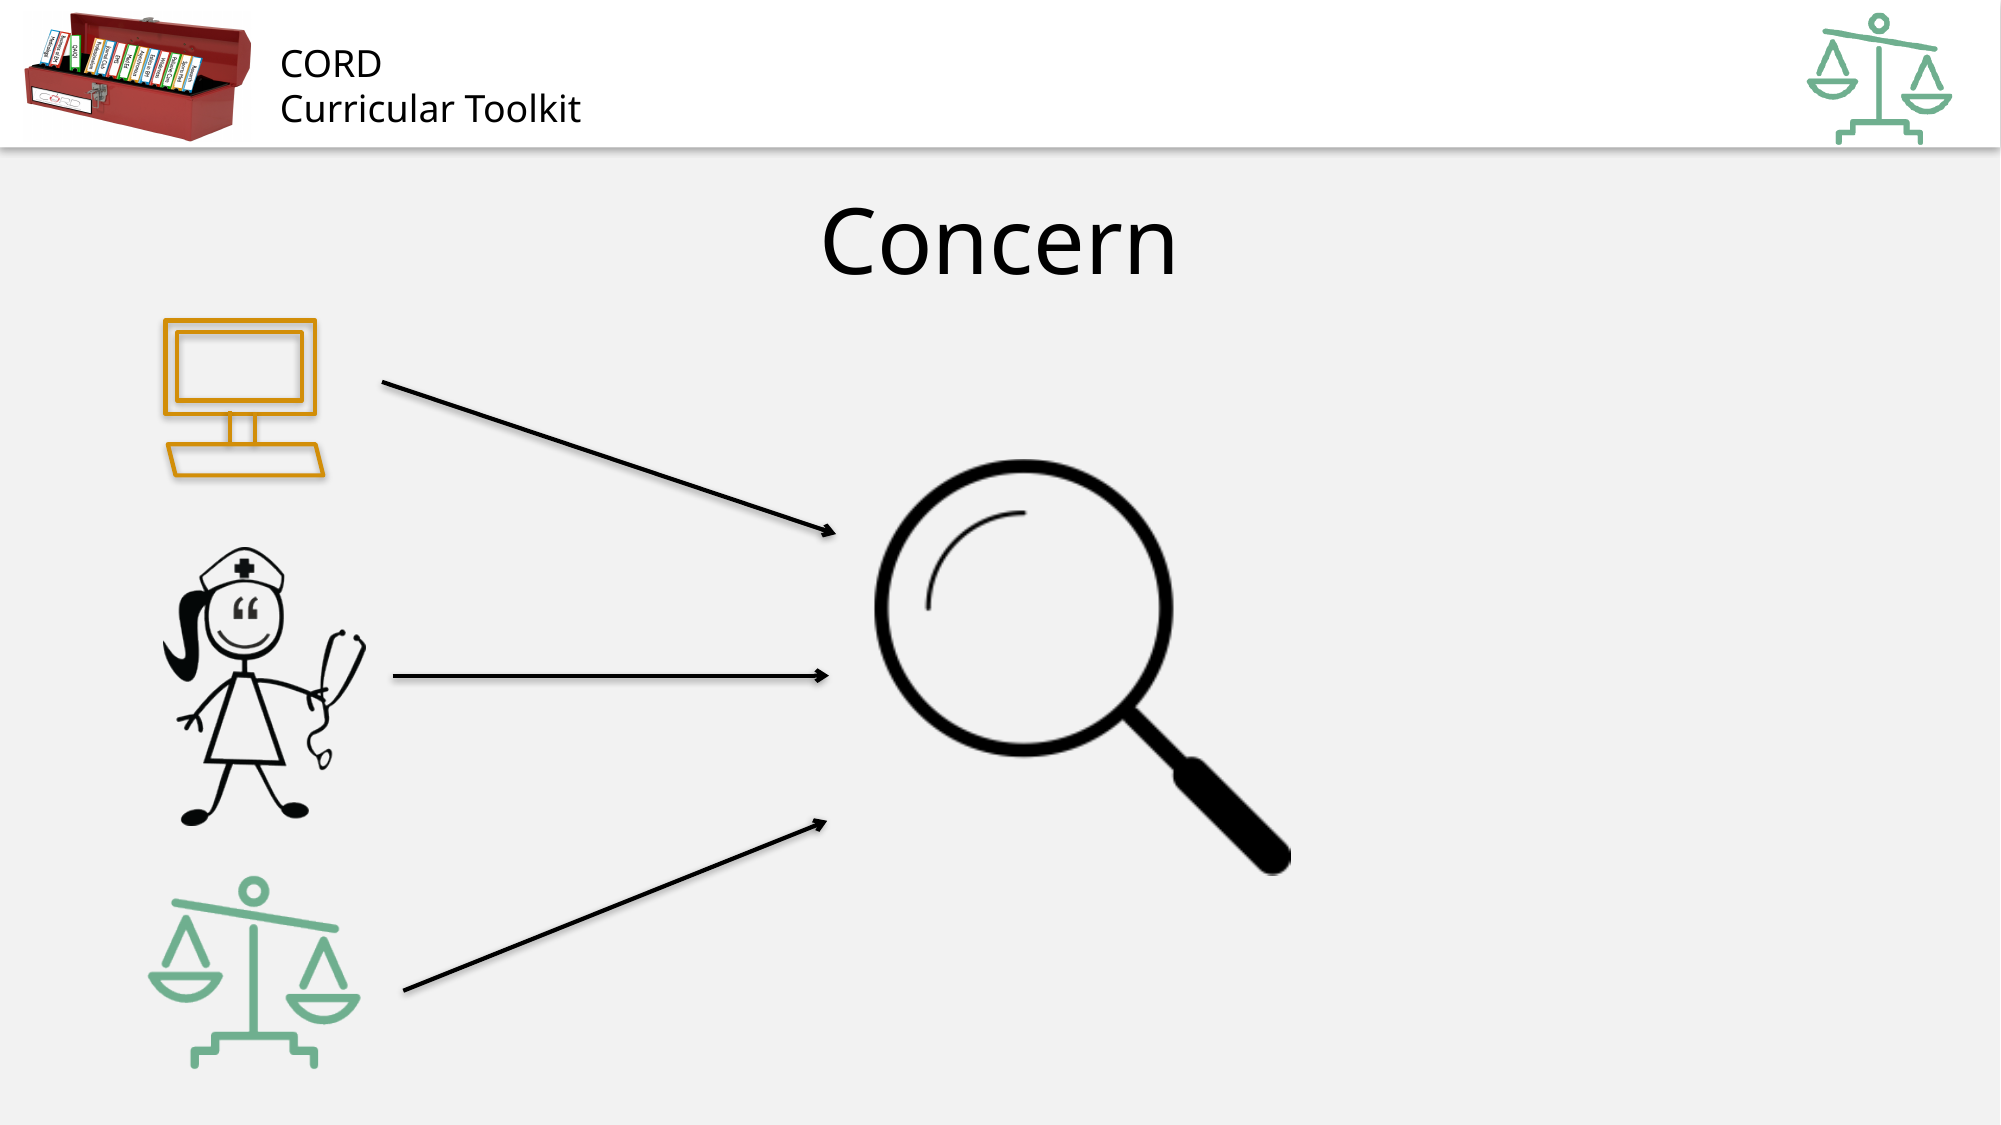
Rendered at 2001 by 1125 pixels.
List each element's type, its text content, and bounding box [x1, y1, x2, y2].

picture [1796, 0, 1961, 161]
text_box [165, 320, 316, 415]
text_box [167, 443, 325, 477]
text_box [403, 820, 828, 991]
picture [163, 547, 366, 826]
picture [873, 459, 1291, 877]
text_box [176, 331, 303, 401]
picture [132, 851, 374, 1093]
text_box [381, 381, 837, 535]
title Concern [99, 143, 1900, 332]
